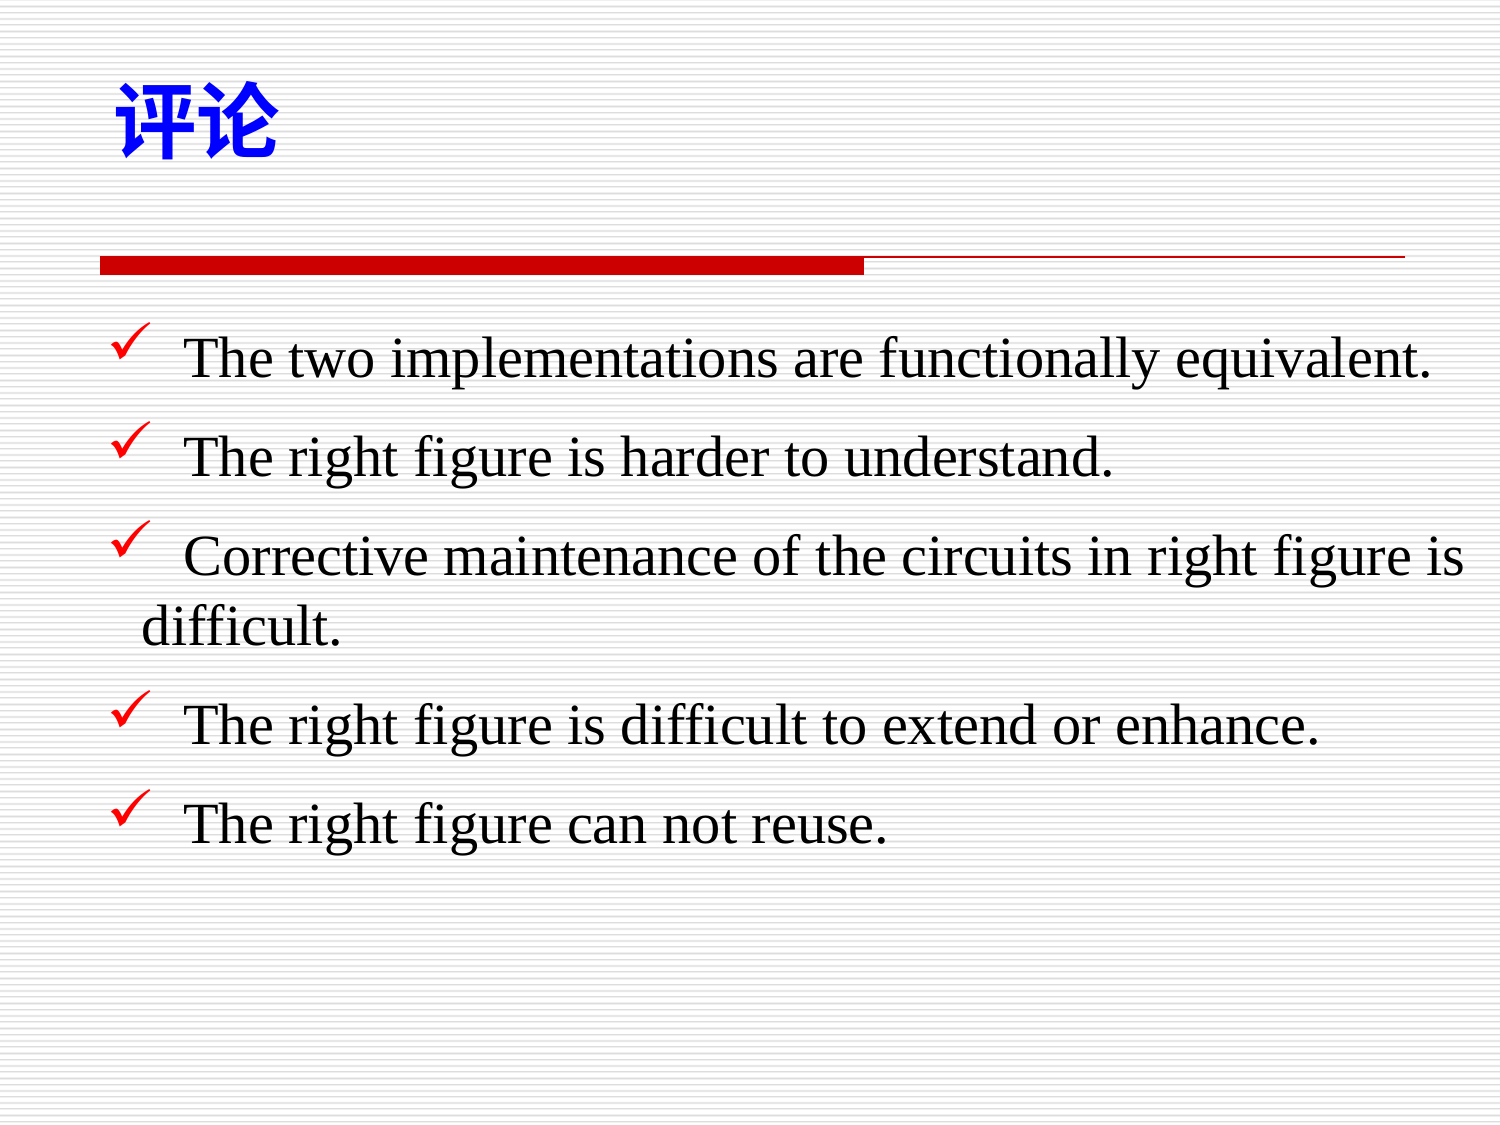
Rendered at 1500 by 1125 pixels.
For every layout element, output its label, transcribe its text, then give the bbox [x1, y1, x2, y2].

text_box The two implementations are functionally equivalent. The right figure is harder to understand. Corrective maintenance of the circuits in right figure is difficult. The right figure is difficult to extend or enhance. The right figure can not reuse. [91, 311, 1500, 863]
text_box 评论 [70, 60, 280, 171]
picture [0, 0, 1500, 1125]
